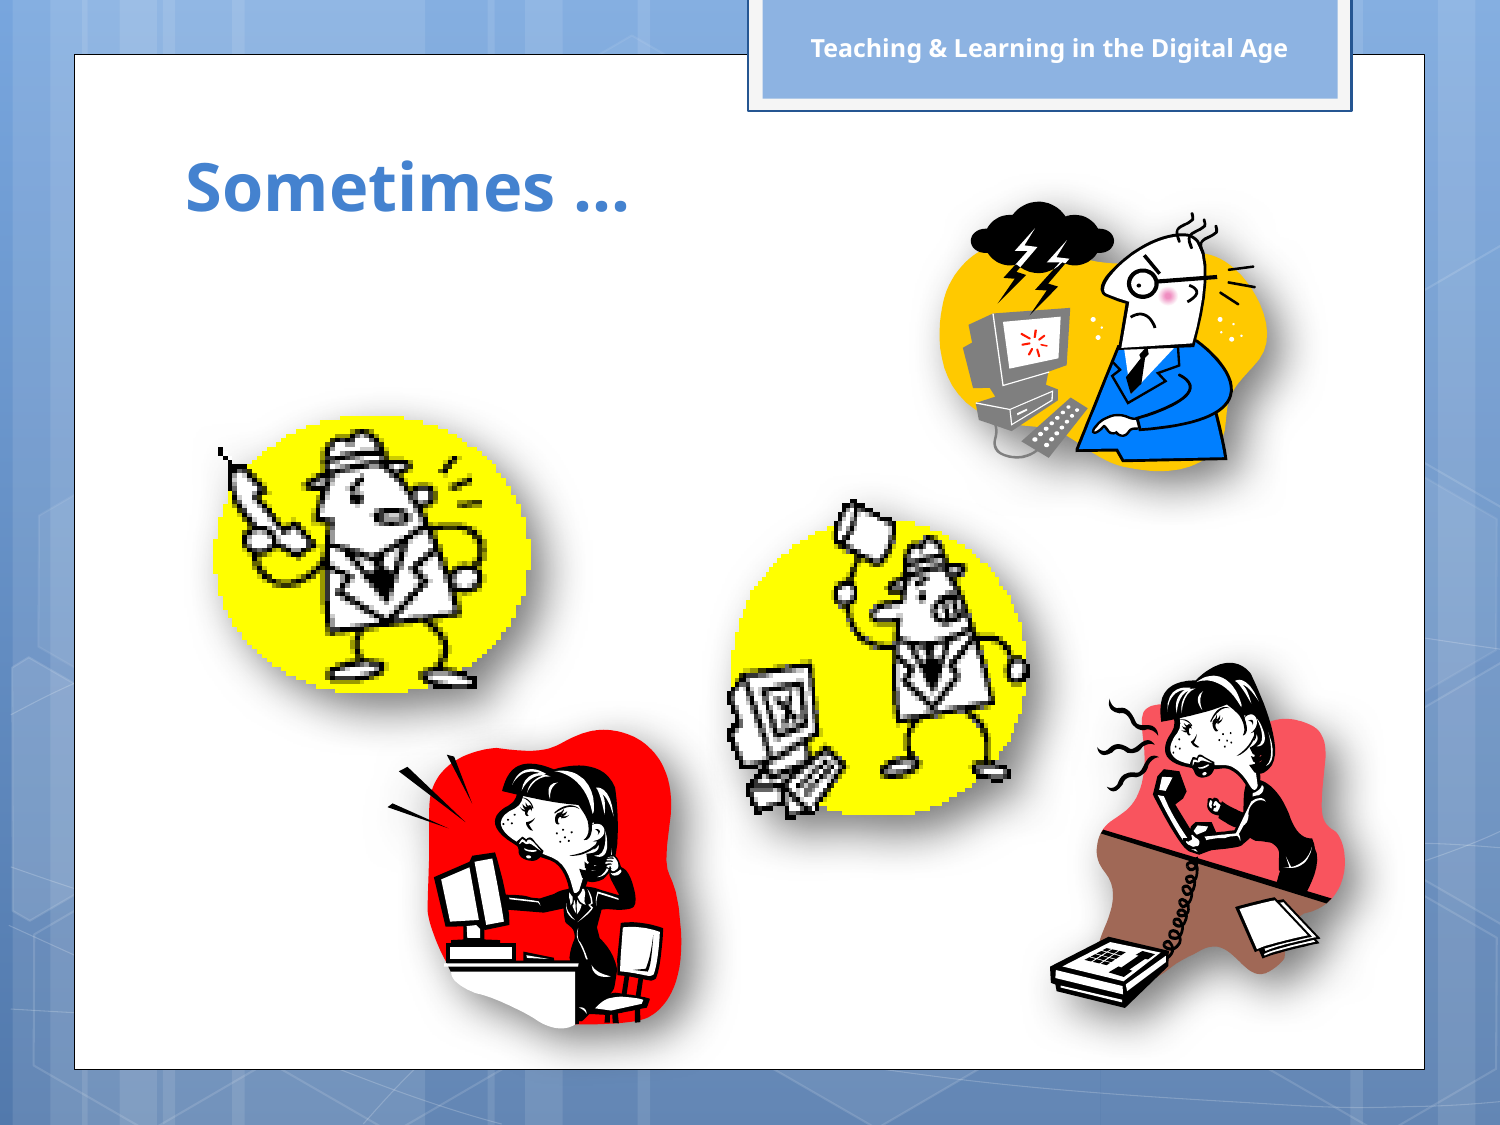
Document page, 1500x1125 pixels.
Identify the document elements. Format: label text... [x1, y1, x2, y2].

text_box Sometimes … [171, 137, 725, 250]
picture [183, 412, 536, 698]
picture [724, 499, 1035, 826]
picture [387, 728, 683, 1037]
picture [924, 201, 1276, 476]
picture [1049, 662, 1348, 1009]
text_box Teaching & Learning in the Digital Age [787, 24, 1313, 70]
